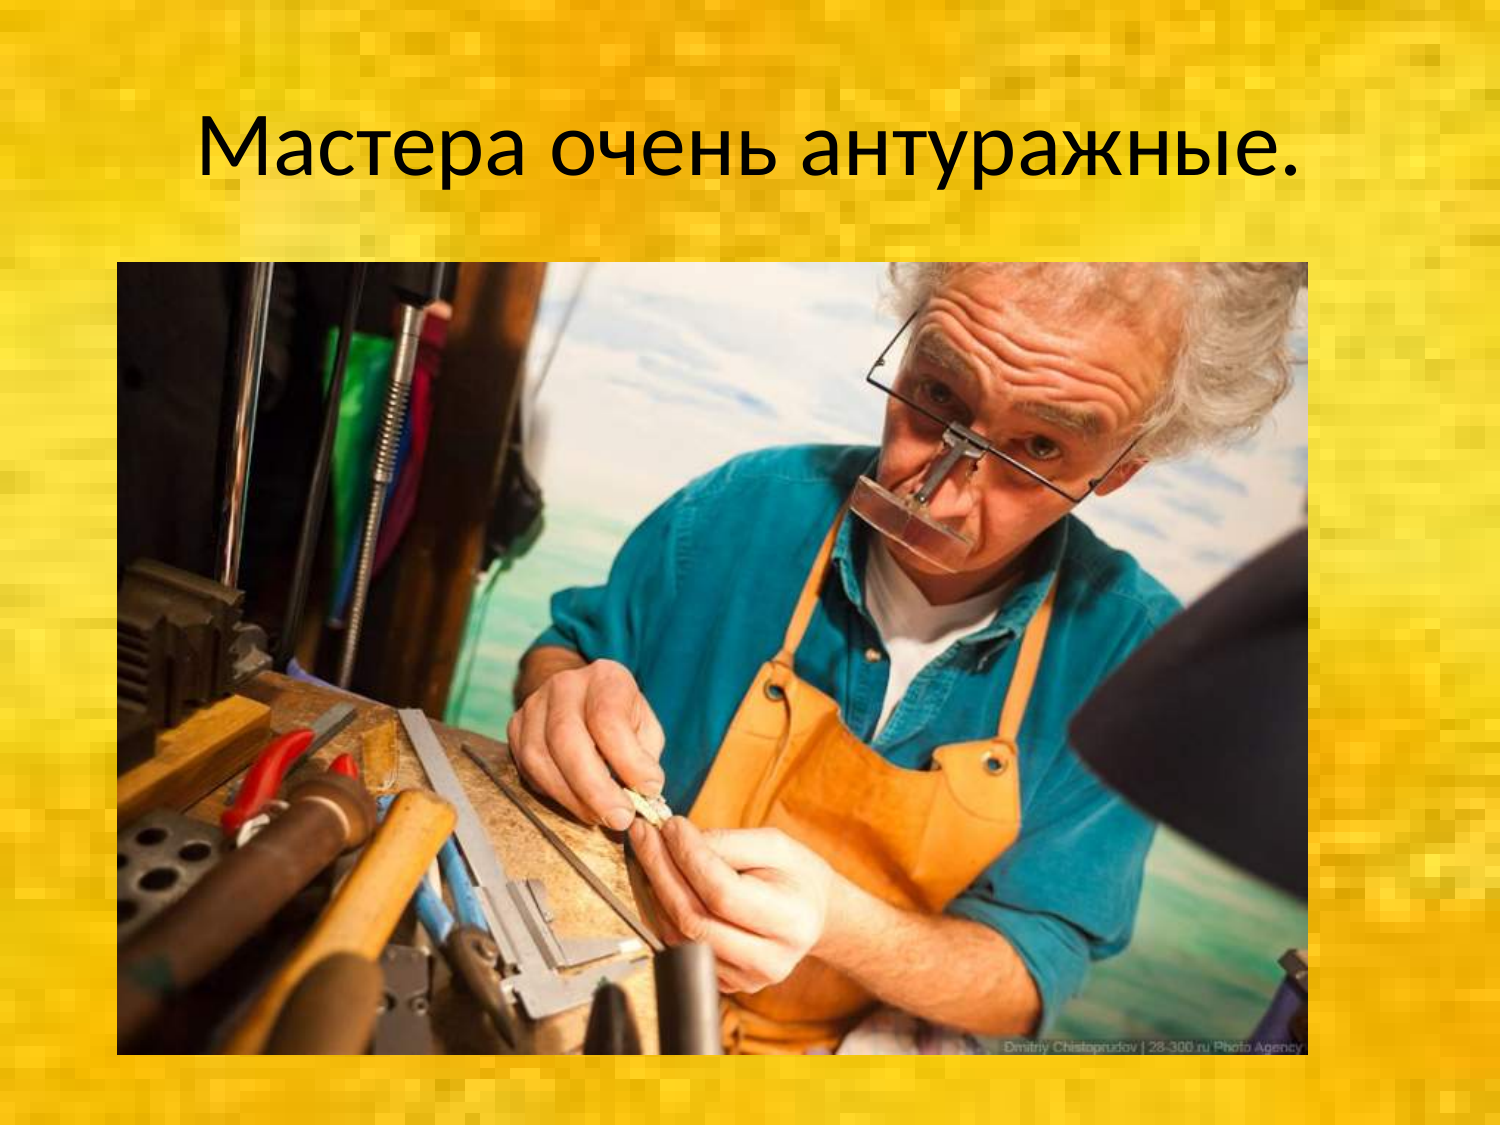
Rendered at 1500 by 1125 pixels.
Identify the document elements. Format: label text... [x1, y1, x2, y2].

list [117, 262, 1308, 1055]
title Мастера очень антуражные. [75, 45, 1425, 233]
picture [0, 0, 1500, 1125]
